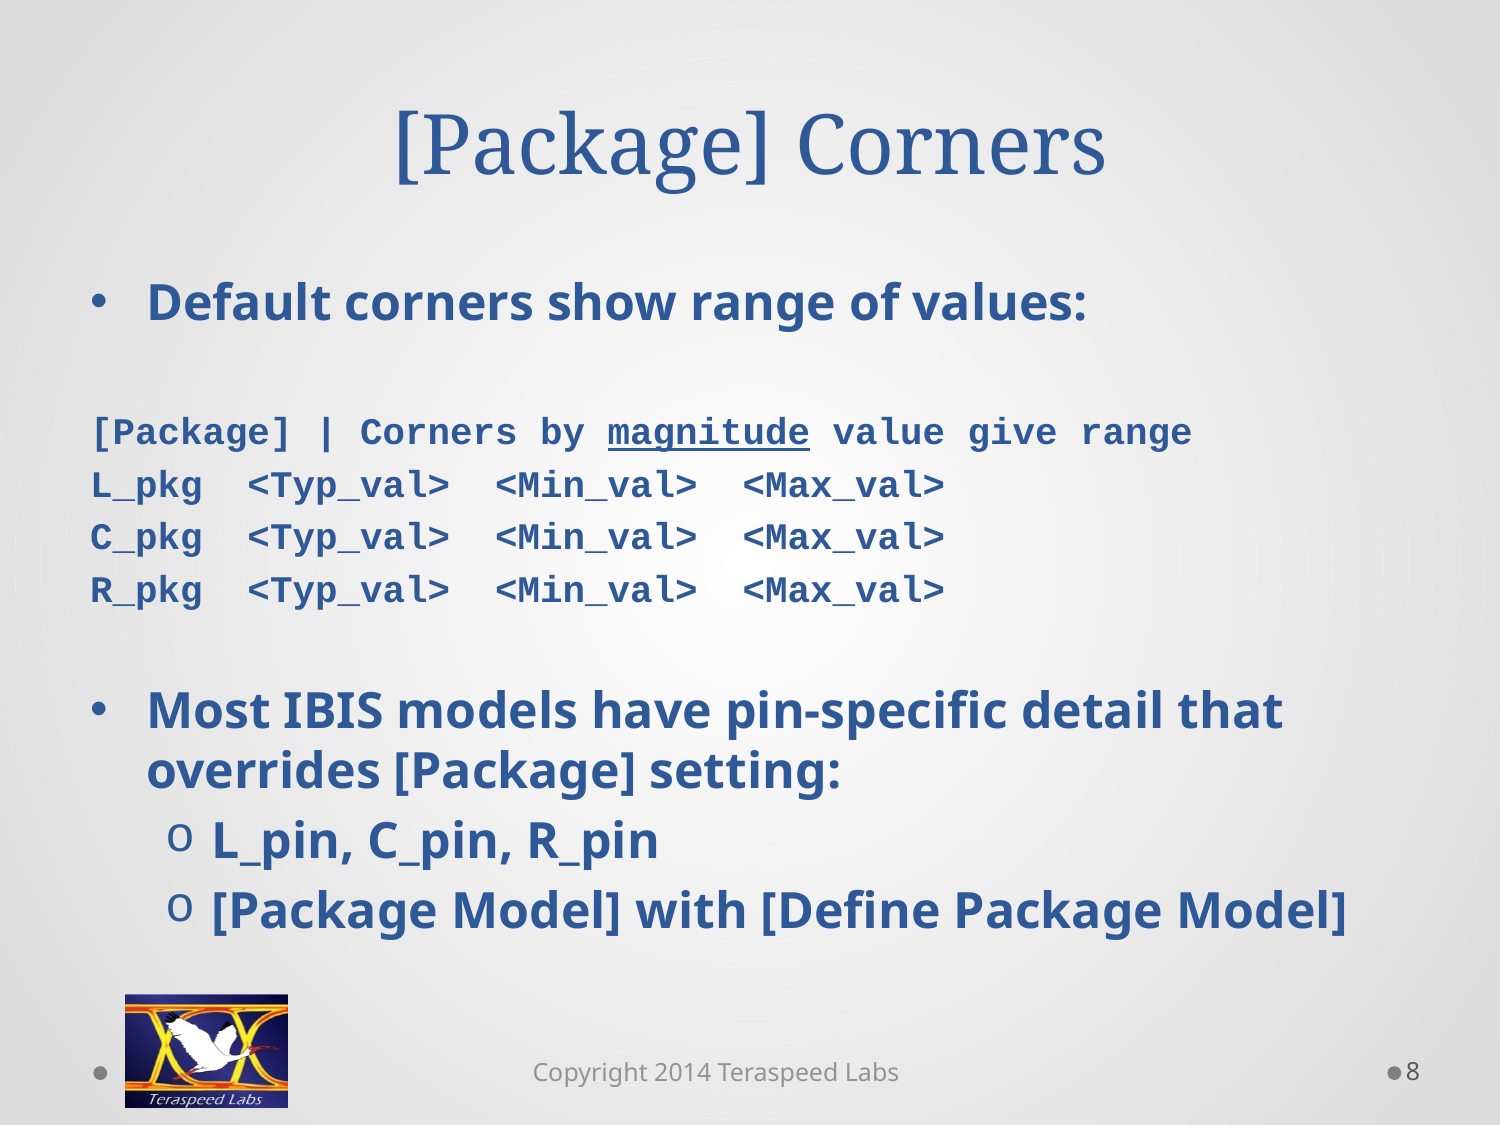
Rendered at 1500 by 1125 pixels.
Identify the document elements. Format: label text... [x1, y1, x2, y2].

slide_number 8 [1401, 1042, 1494, 1103]
title [Package] Corners [75, 0, 1425, 262]
picture [125, 1005, 288, 1108]
footer Copyright 2014 Teraspeed Labs [525, 1043, 993, 1103]
list Default corners show range of values: [Package] | Corners by magnitude value give range L_pkg <Typ_val> <Min_val> <Max_val> C_pkg <Typ_val> <Min_val> <Max_val> R_pkg <Typ_val> <Min_val> <Max_val> Most IBIS models have pin-specific detail that overrides [Package] setting: L_pin, C_pin, R_pin [Package Model] with [Define Package Model] [75, 262, 1425, 1005]
